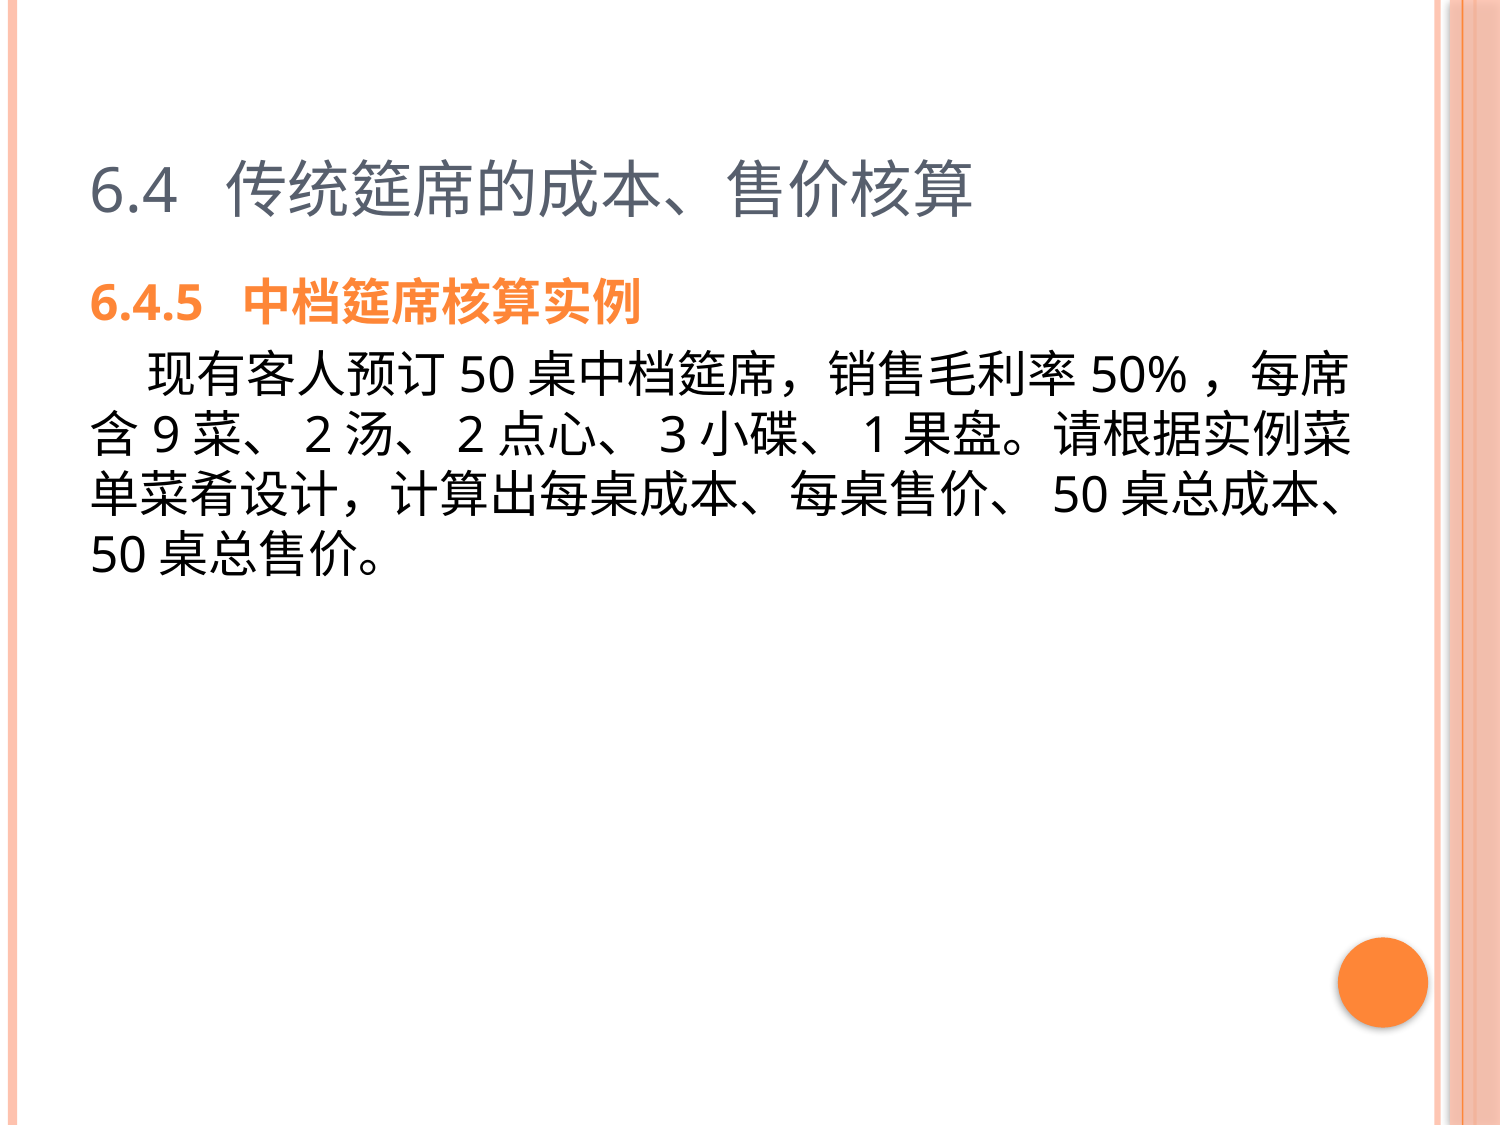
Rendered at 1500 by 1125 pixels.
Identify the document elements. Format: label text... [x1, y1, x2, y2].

list 6.4.5 中档筵席核算实例 现有客人预订50桌中档筵席，销售毛利率50%，每席含9菜、2汤、2点心、3小碟、1果盘。请根据实例菜单菜肴设计，计算出每桌成本、每桌售价、50桌总成本、50桌总售价。 [74, 262, 1371, 1063]
title 6.4 传统筵席的成本、售价核算 [75, 45, 1300, 233]
